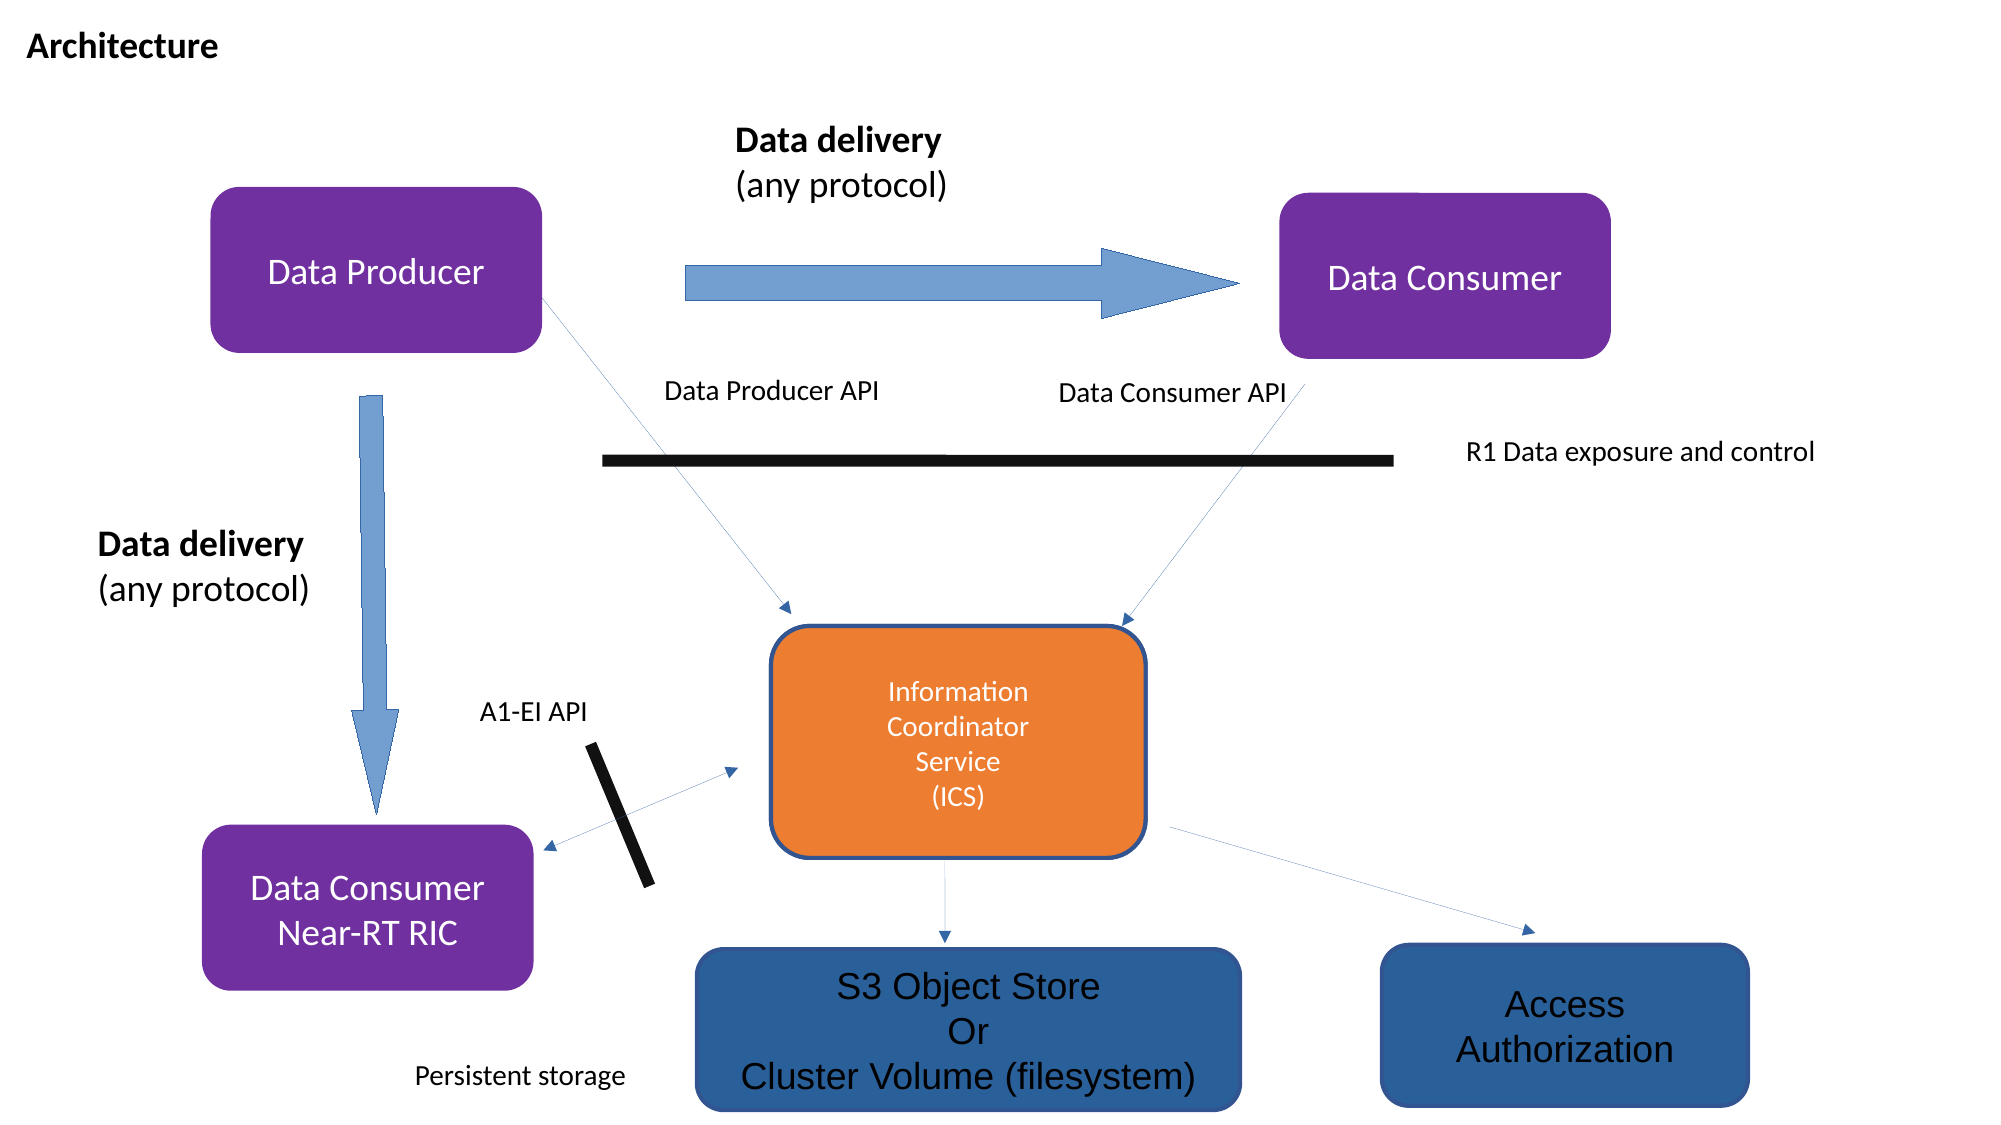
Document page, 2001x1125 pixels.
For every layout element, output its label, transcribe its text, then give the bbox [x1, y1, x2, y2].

text_box R1 Data exposure and control [1451, 425, 1961, 475]
text_box S3 Object Store Or Cluster Volume (filesystem) [694, 947, 1243, 1113]
text_box [685, 248, 1240, 319]
text_box [1122, 461, 1247, 626]
text_box Data Producer [210, 186, 543, 353]
text_box [670, 461, 792, 615]
text_box Persistent storage [400, 1048, 910, 1099]
text_box [1169, 826, 1536, 936]
text_box Information Coordinator Service (ICS) [768, 623, 1148, 860]
text_box Data Consumer API [1043, 366, 1335, 416]
text_box [351, 395, 399, 815]
text_box Data Producer API [649, 364, 898, 414]
text_box [938, 860, 952, 944]
text_box Data Consumer [1279, 192, 1611, 359]
text_box Data delivery (any protocol) [720, 107, 1087, 213]
text_box Architecture [11, 13, 378, 73]
text_box A1-EI API [465, 684, 756, 735]
text_box [543, 766, 739, 852]
text_box Access Authorization [1379, 942, 1751, 1108]
text_box Data delivery (any protocol) [82, 511, 331, 617]
text_box Data Consumer Near-RT RIC [201, 824, 534, 991]
